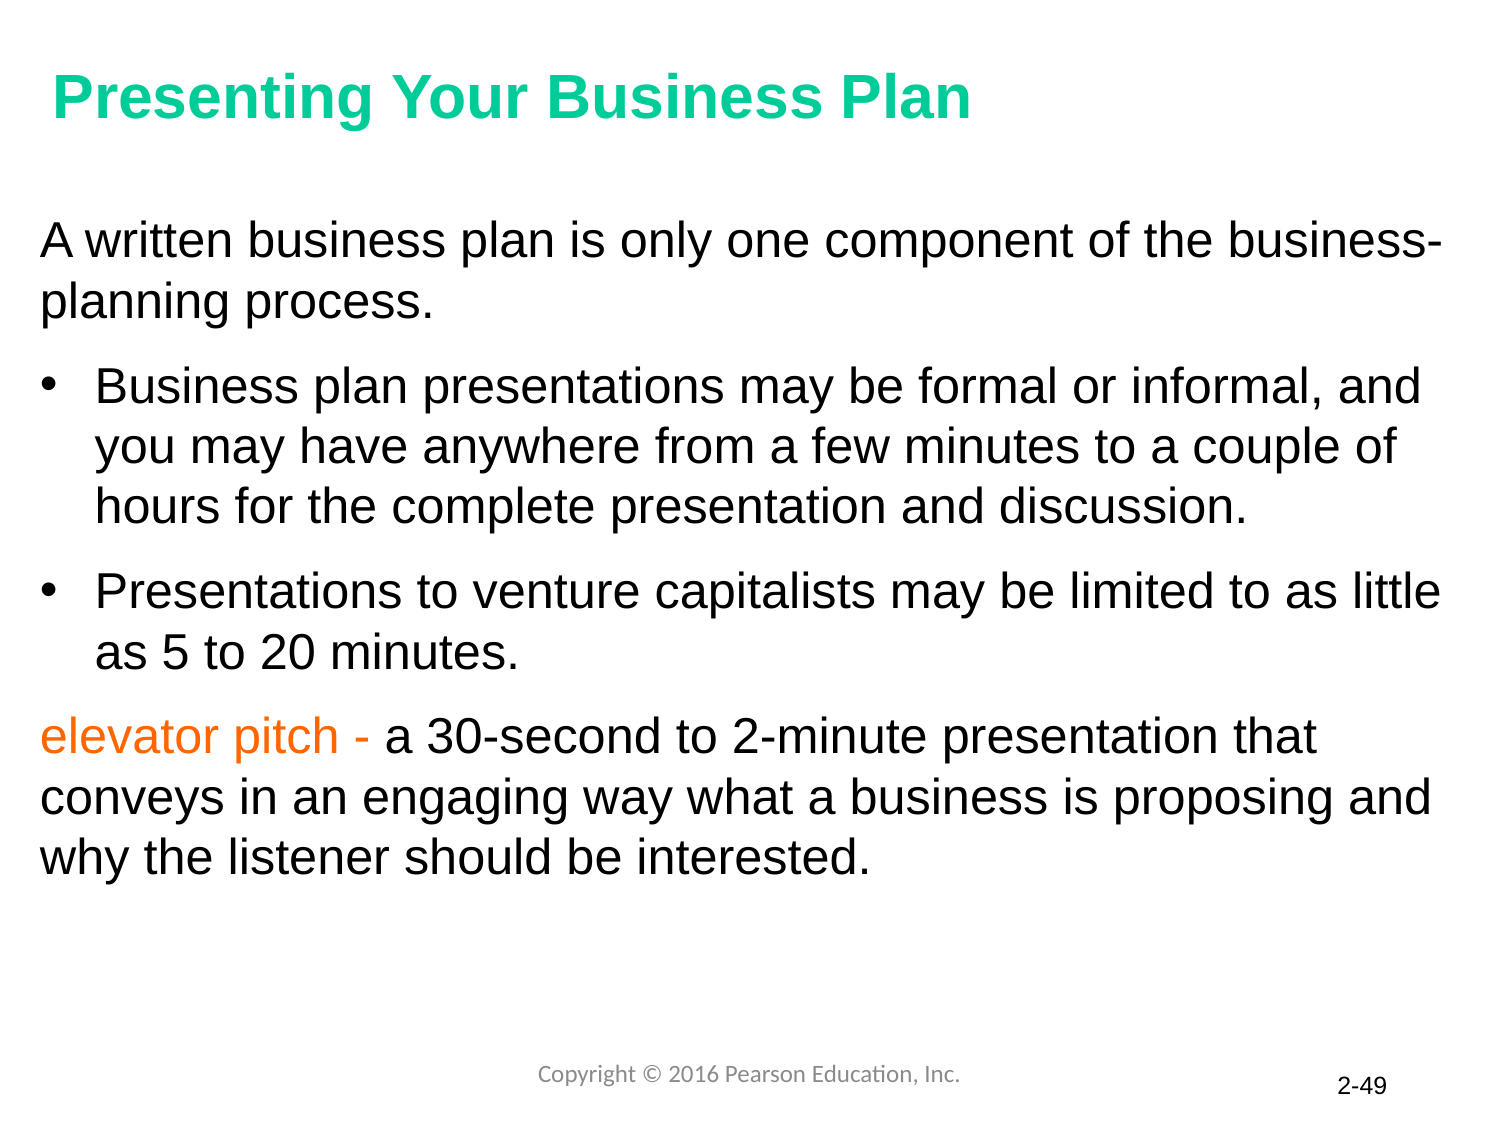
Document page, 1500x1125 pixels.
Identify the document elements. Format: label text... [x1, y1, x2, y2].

title Presenting Your Business Plan [37, 0, 1388, 188]
list A written business plan is only one component of the business-planning process. Business plan presentations may be formal or informal, and you may have anywhere from a few minutes to a couple of hours for the complete presentation and discussion. Presentations to venture capitalists may be limited to as little as 5 to 20 minutes. elevator pitch - a 30-second to 2-minute presentation that conveys in an engaging way what a business is proposing and why the listener should be interested. [24, 200, 1475, 943]
footer Copyright © 2016 Pearson Education, Inc. [512, 1042, 988, 1103]
